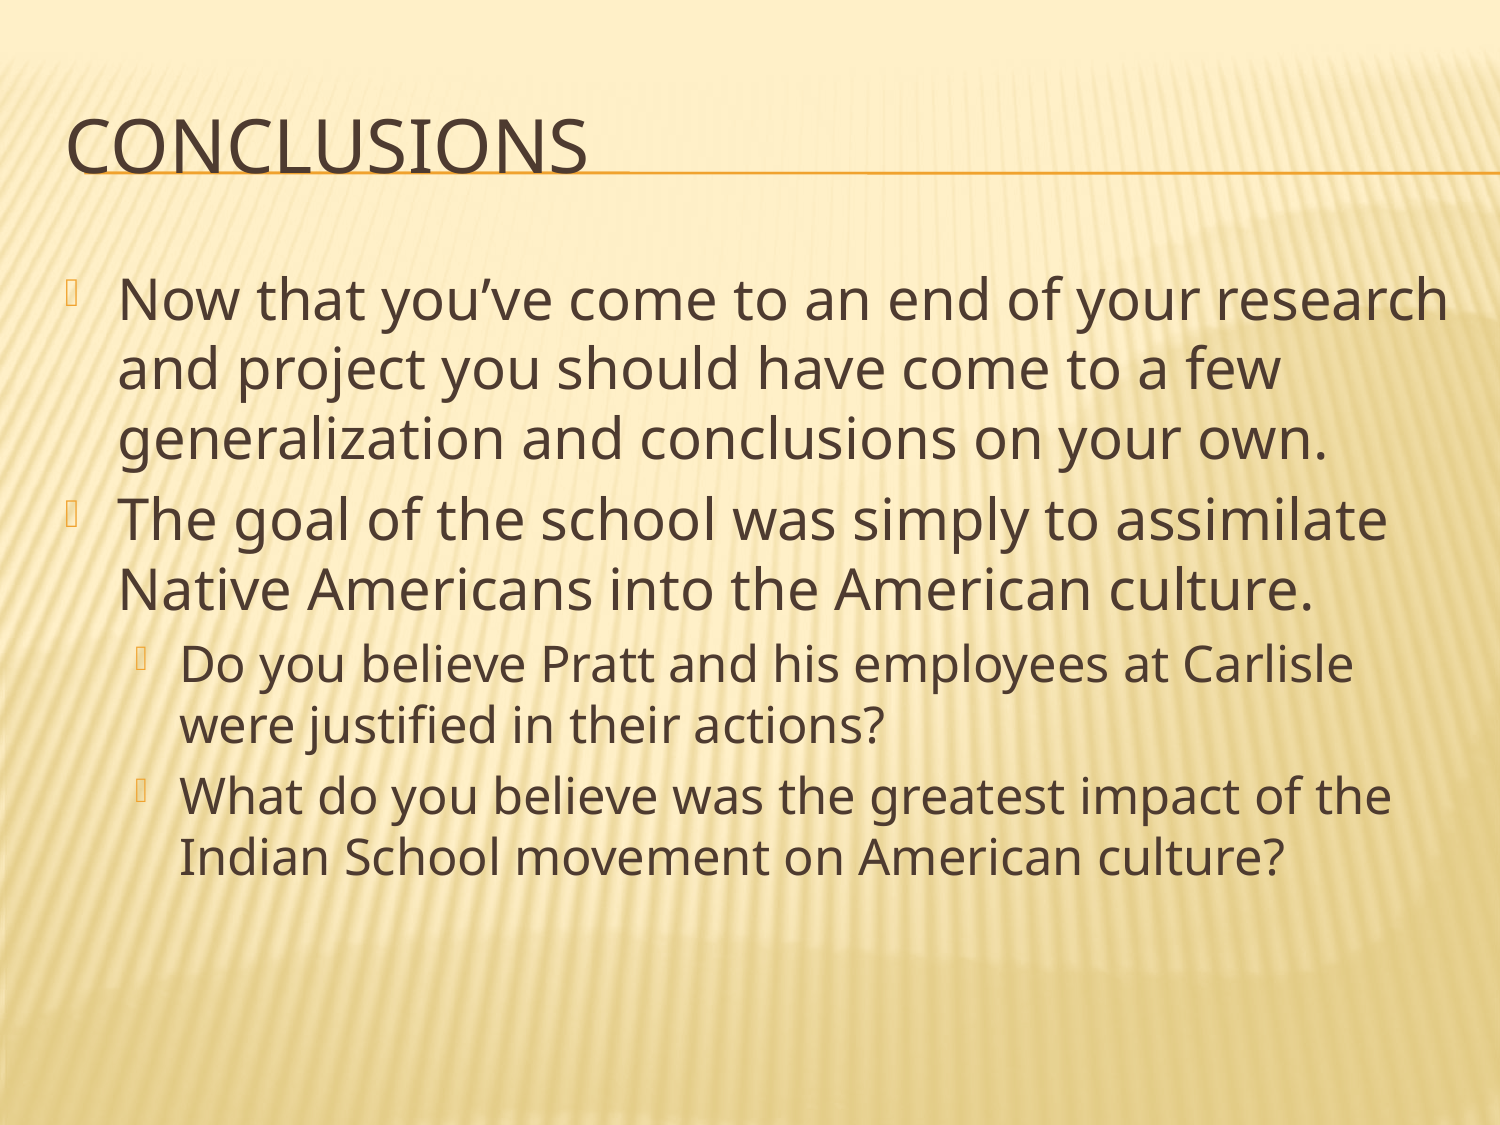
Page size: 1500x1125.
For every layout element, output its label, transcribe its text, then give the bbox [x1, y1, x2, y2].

list Now that you’ve come to an end of your research and project you should have come to a few generalization and conclusions on your own. The goal of the school was simply to assimilate Native Americans into the American culture. Do you believe Pratt and his employees at Carlisle were justified in their actions? What do you believe was the greatest impact of the Indian School movement on American culture? [50, 254, 1475, 998]
title Conclusions [50, 75, 1475, 213]
